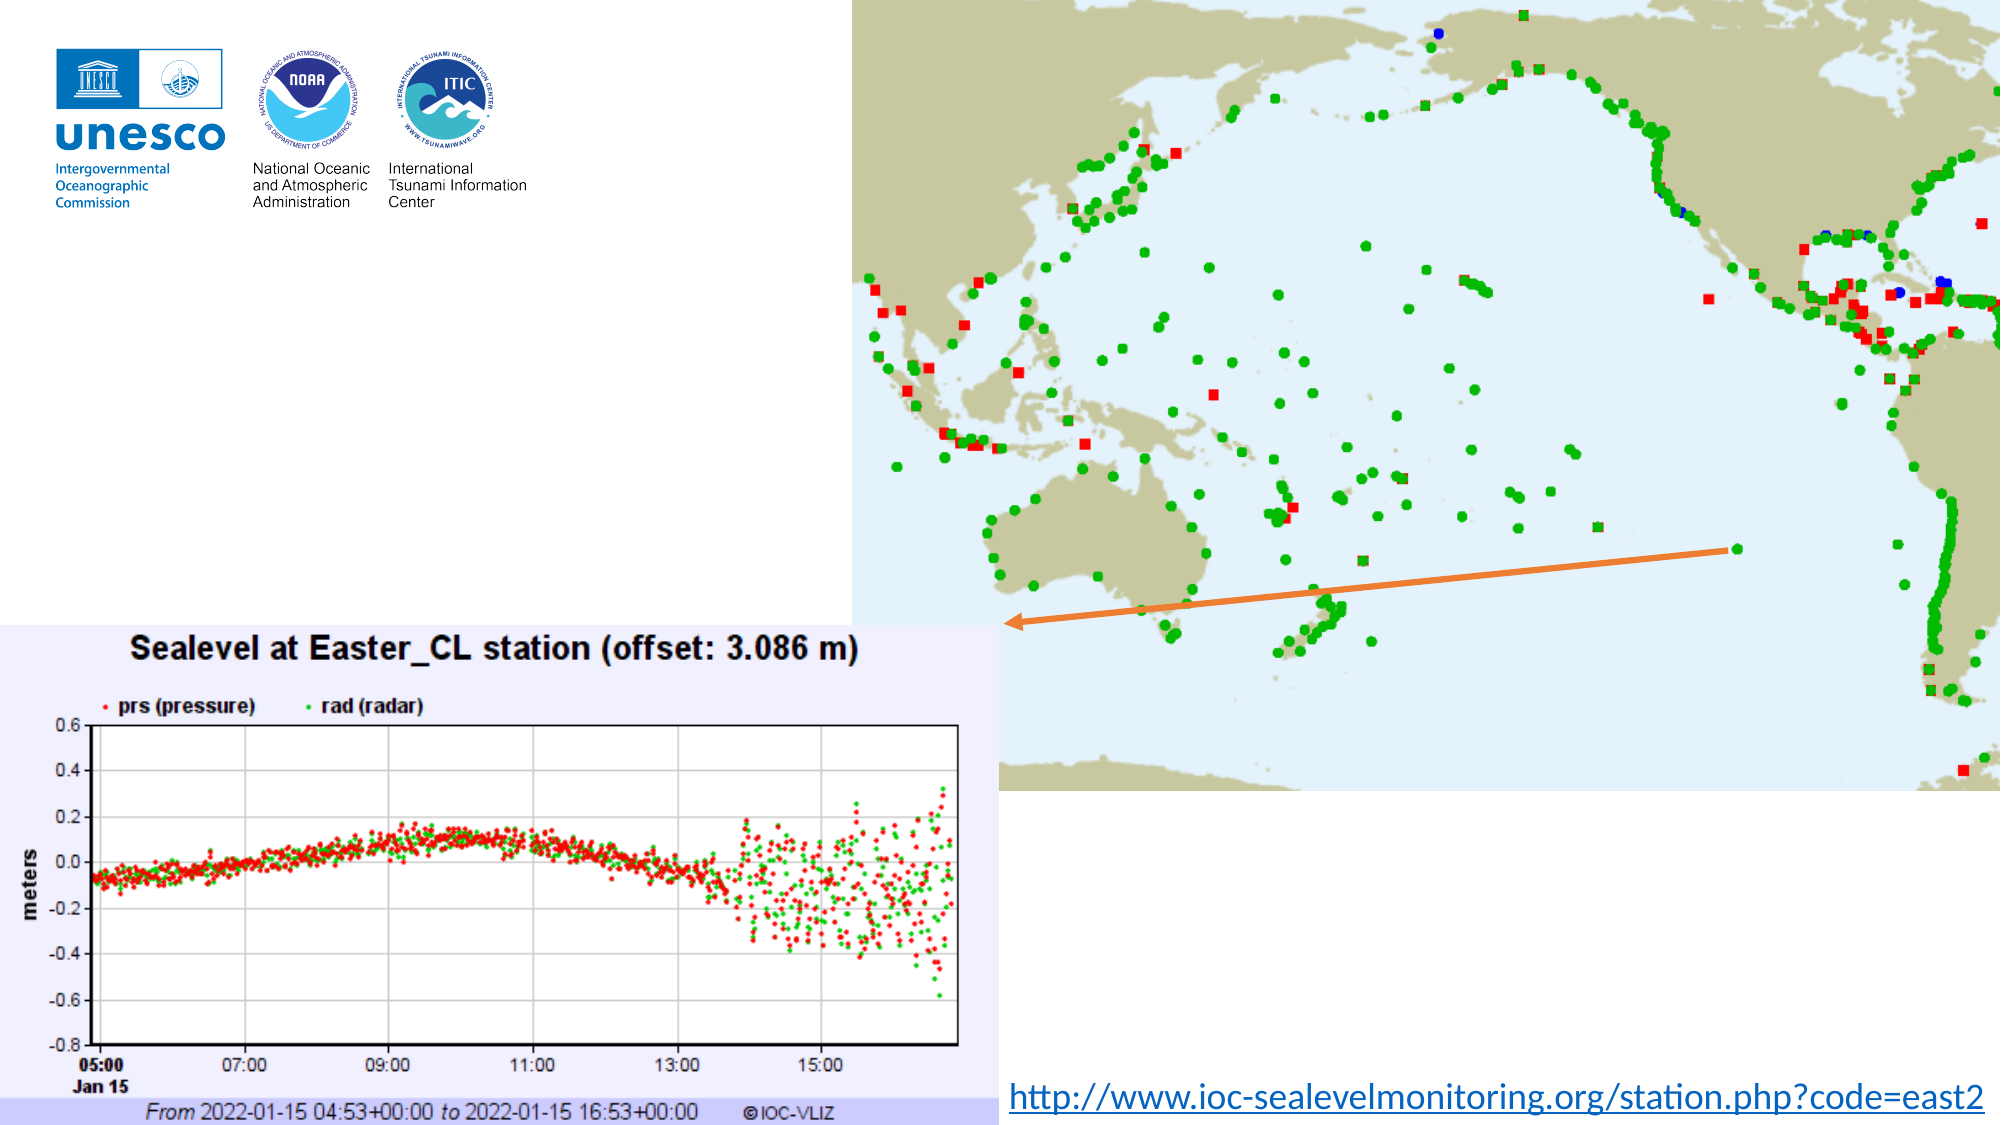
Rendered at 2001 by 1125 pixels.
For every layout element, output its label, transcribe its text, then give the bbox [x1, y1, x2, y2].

text_box http://www.ioc-sealevelmonitoring.org/station.php?code=east2 [999, 1064, 2000, 1125]
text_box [1003, 550, 1729, 624]
picture [0, 0, 2000, 1125]
picture [43, 35, 527, 221]
